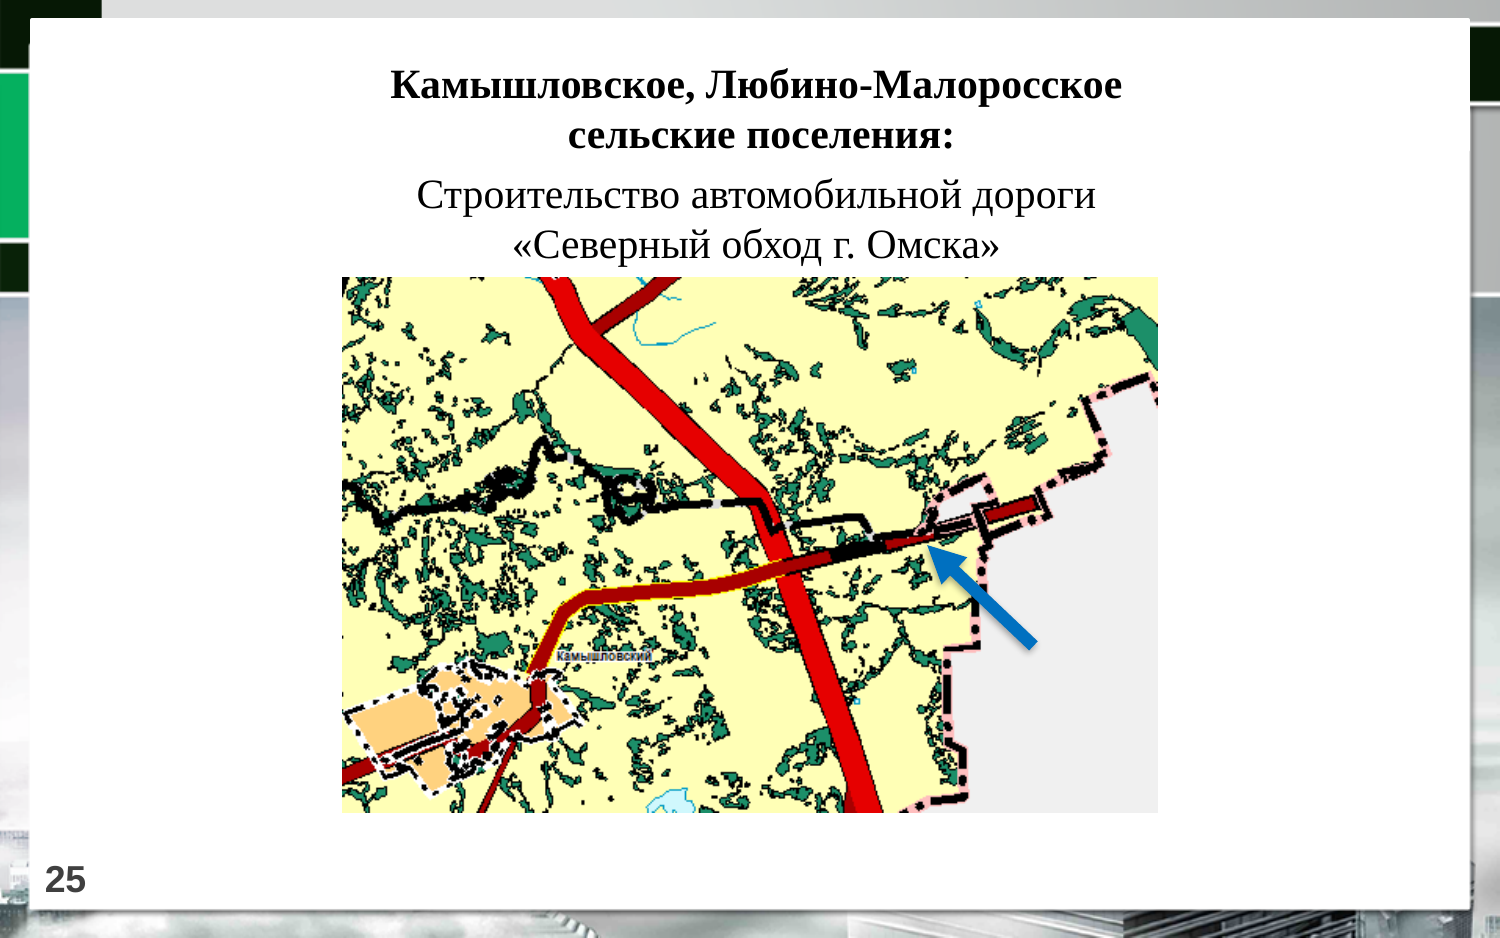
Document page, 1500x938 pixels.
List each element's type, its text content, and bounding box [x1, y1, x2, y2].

picture [0, 0, 1500, 938]
text_box Камышловское, Любино-Малоросское сельские поселения: Строительство автомобильной дороги «Северный обход г. Омска» [194, 49, 1329, 275]
text_box 25 [30, 847, 102, 908]
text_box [926, 544, 1034, 647]
text_box [30, 18, 1470, 152]
